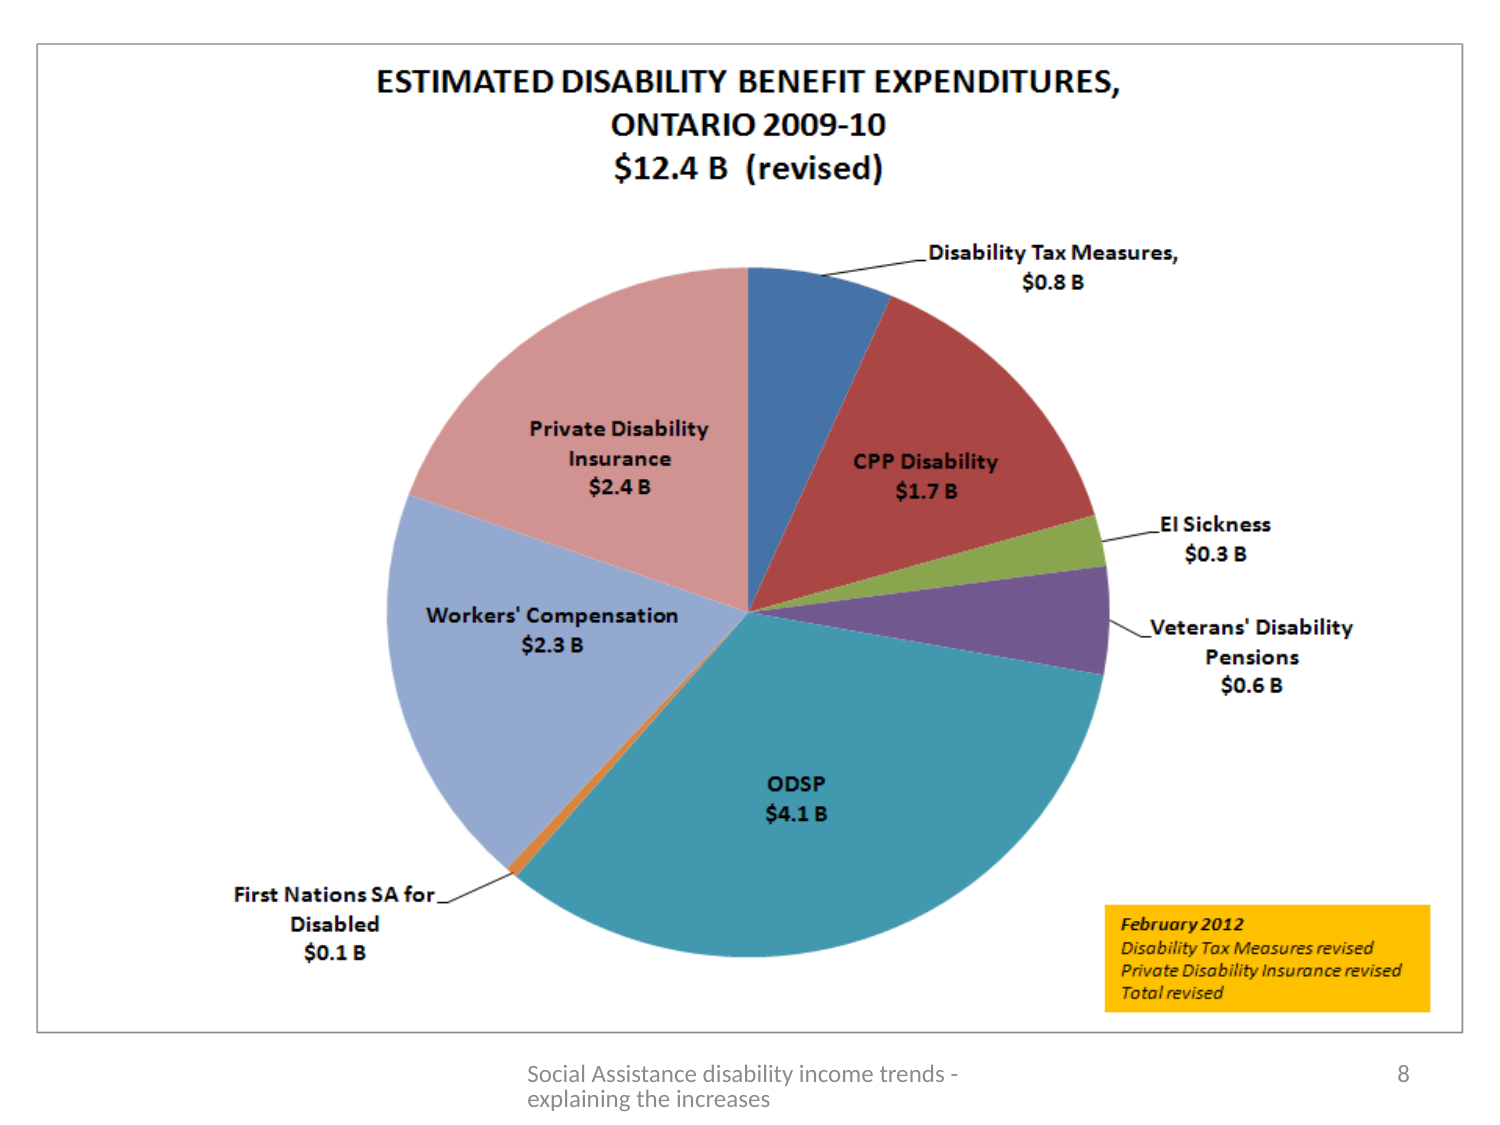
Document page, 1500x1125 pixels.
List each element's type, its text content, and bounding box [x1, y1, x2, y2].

slide_number 8 [1074, 1044, 1425, 1103]
footer Social Assistance disability income trends - explaining the increases [512, 1044, 988, 1103]
picture [35, 42, 1465, 1036]
